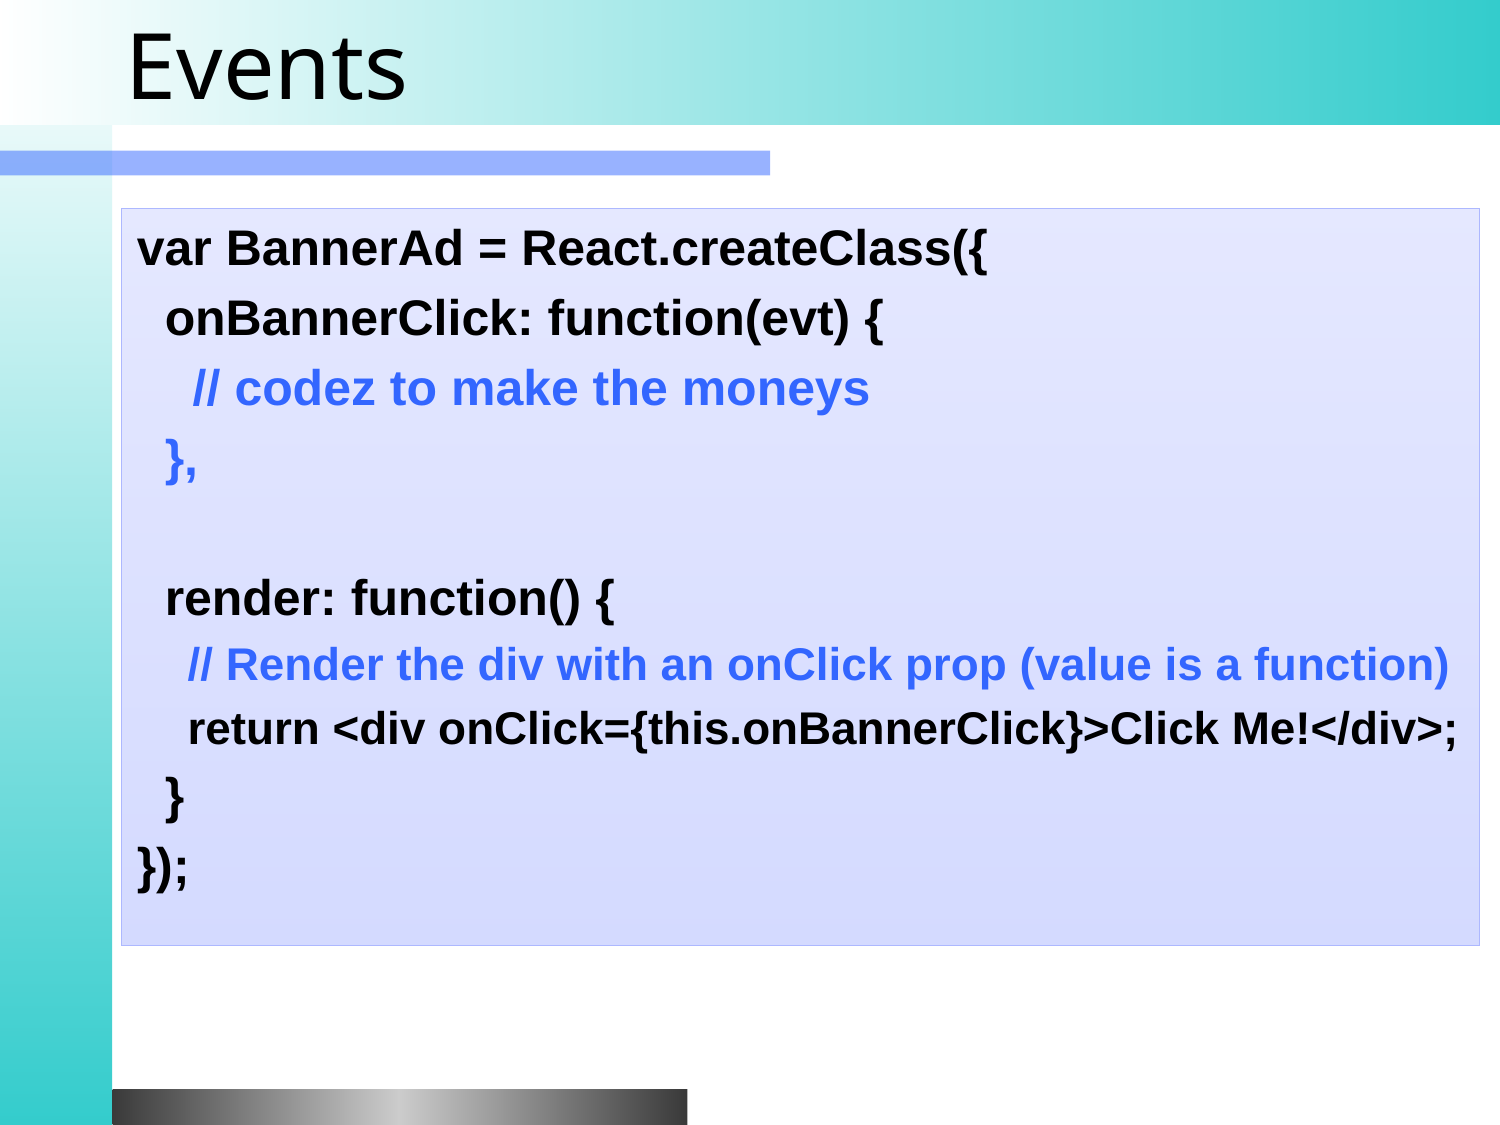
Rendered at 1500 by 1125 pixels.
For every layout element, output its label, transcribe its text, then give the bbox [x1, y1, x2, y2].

list var BannerAd = React.createClass({ onBannerClick: function(evt) { // codez to make the moneys }, render: function() { // Render the div with an onClick prop (value is a function) return <div onClick={this.onBannerClick}>Click Me!</div>; } }); [121, 208, 1480, 946]
title Events [110, 0, 1388, 127]
